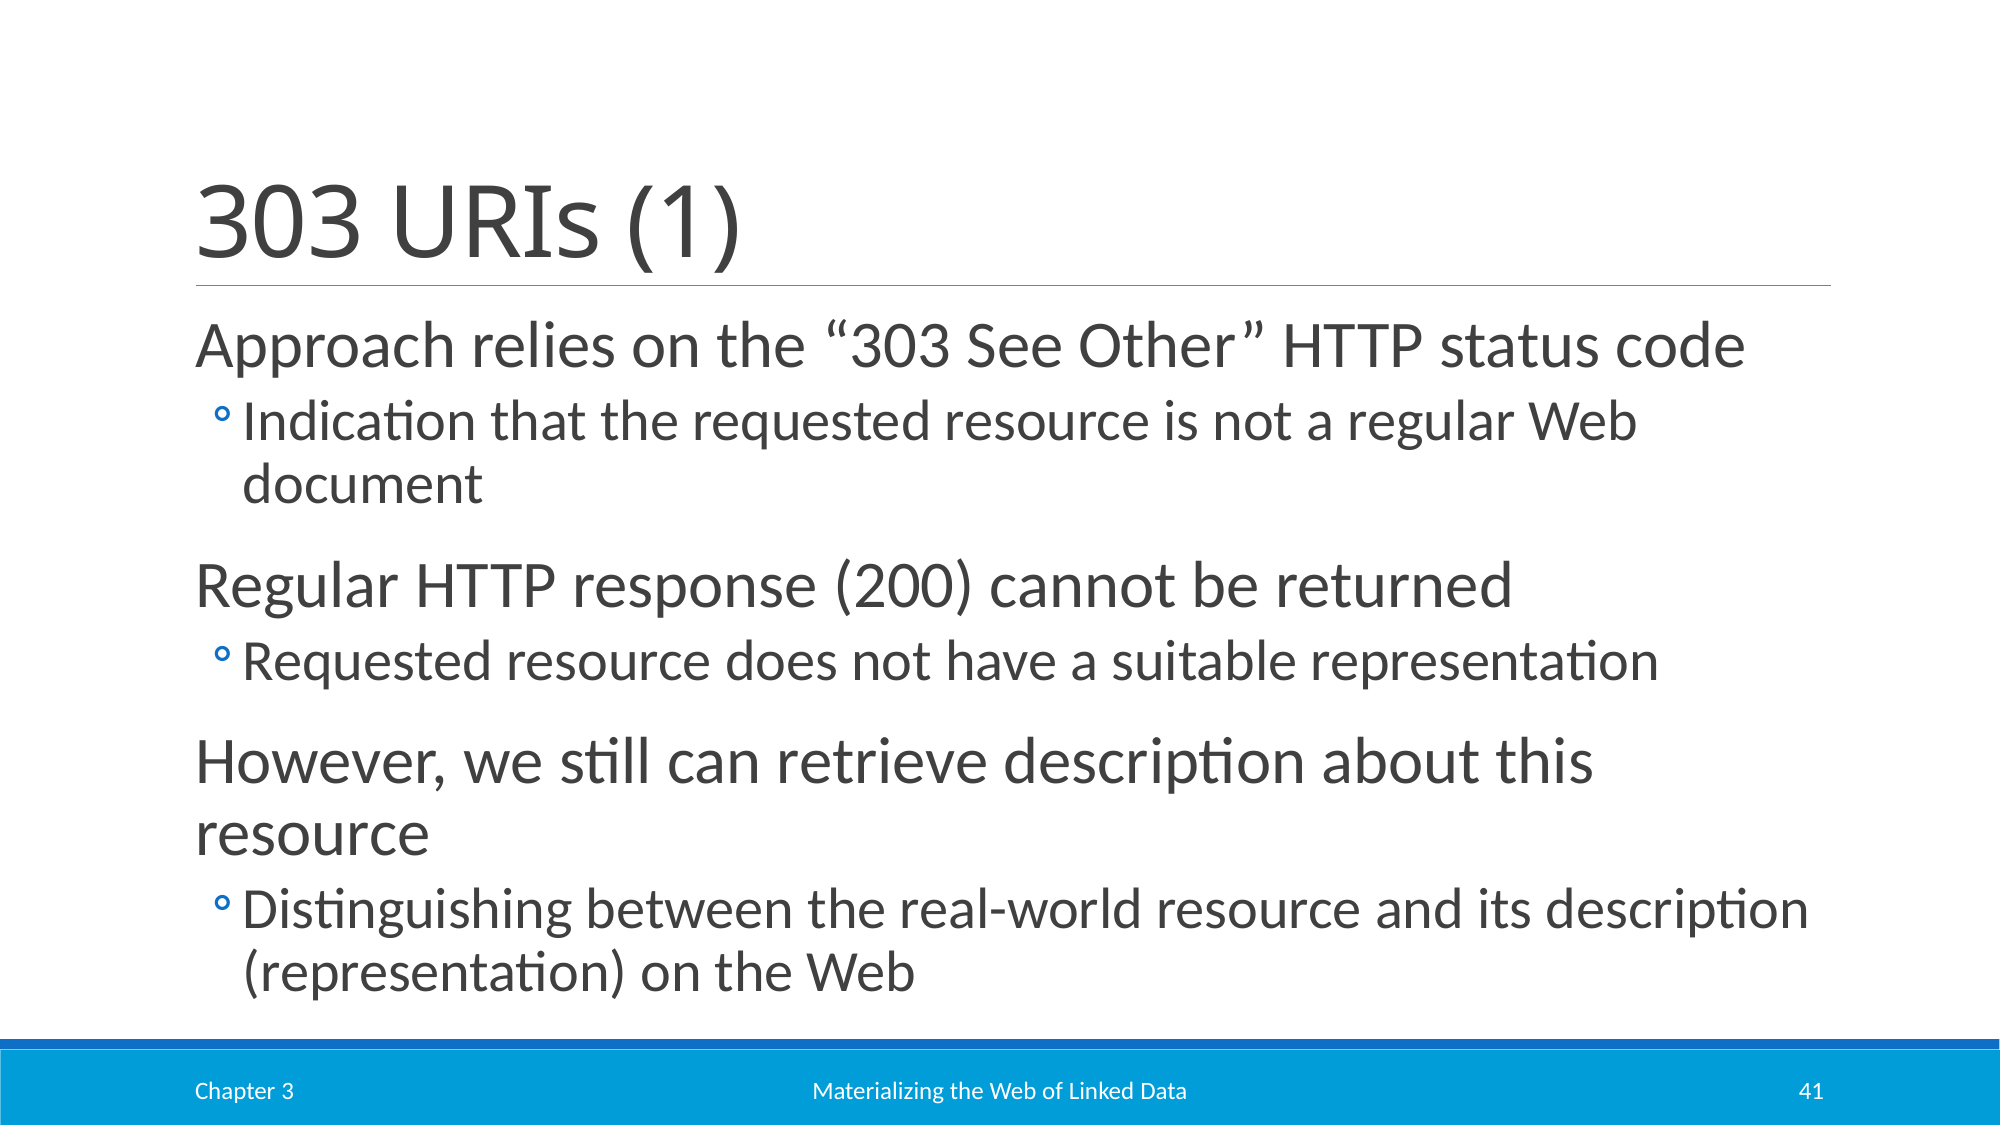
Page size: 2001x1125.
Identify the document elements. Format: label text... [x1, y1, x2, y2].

list Approach relies on the “303 See Other” HTTP status code Indication that the requested resource is not a regular Web document Regular HTTP response (200) cannot be returned Requested resource does not have a suitable representation However, we still can retrieve description about this resource Distinguishing between the real-world resource and its description (representation) on the Web [180, 302, 1830, 963]
title 303 URIs (1) [180, 47, 1830, 285]
slide_number Chapter 3 [180, 1059, 586, 1120]
slide_number 41 [1624, 1059, 1840, 1120]
footer Materializing the Web of Linked Data [604, 1059, 1396, 1120]
